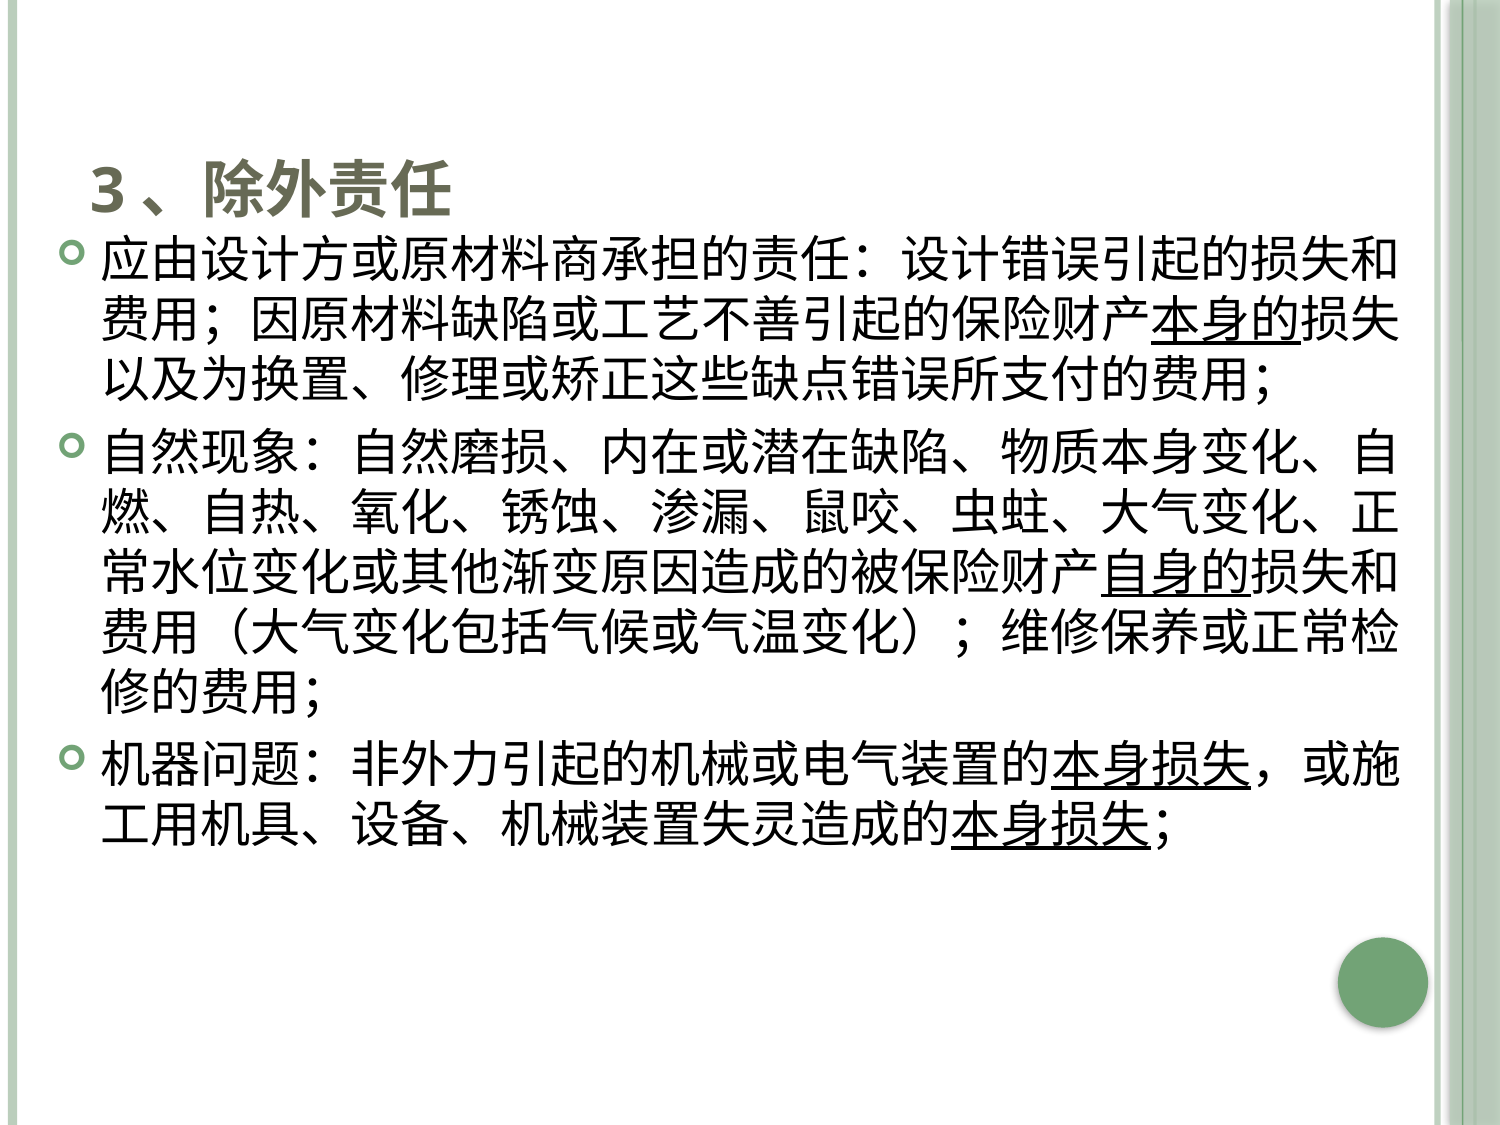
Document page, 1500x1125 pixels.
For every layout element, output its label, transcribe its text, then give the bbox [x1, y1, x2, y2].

list 应由设计方或原材料商承担的责任：设计错误引起的损失和费用；因原材料缺陷或工艺不善引起的保险财产本身的损失以及为换置、修理或矫正这些缺点错误所支付的费用； 自然现象：自然磨损、内在或潜在缺陷、物质本身变化、自燃、自热、氧化、锈蚀、渗漏、鼠咬、虫蛀、大气变化、正常水位变化或其他渐变原因造成的被保险财产自身的损失和费用（大气变化包括气候或气温变化）；维修保养或正常检修的费用； 机器问题：非外力引起的机械或电气装置的本身损失，或施工用机具、设备、机械装置失灵造成的本身损失； [40, 219, 1443, 1095]
title 3、除外责任 [75, 45, 1300, 219]
